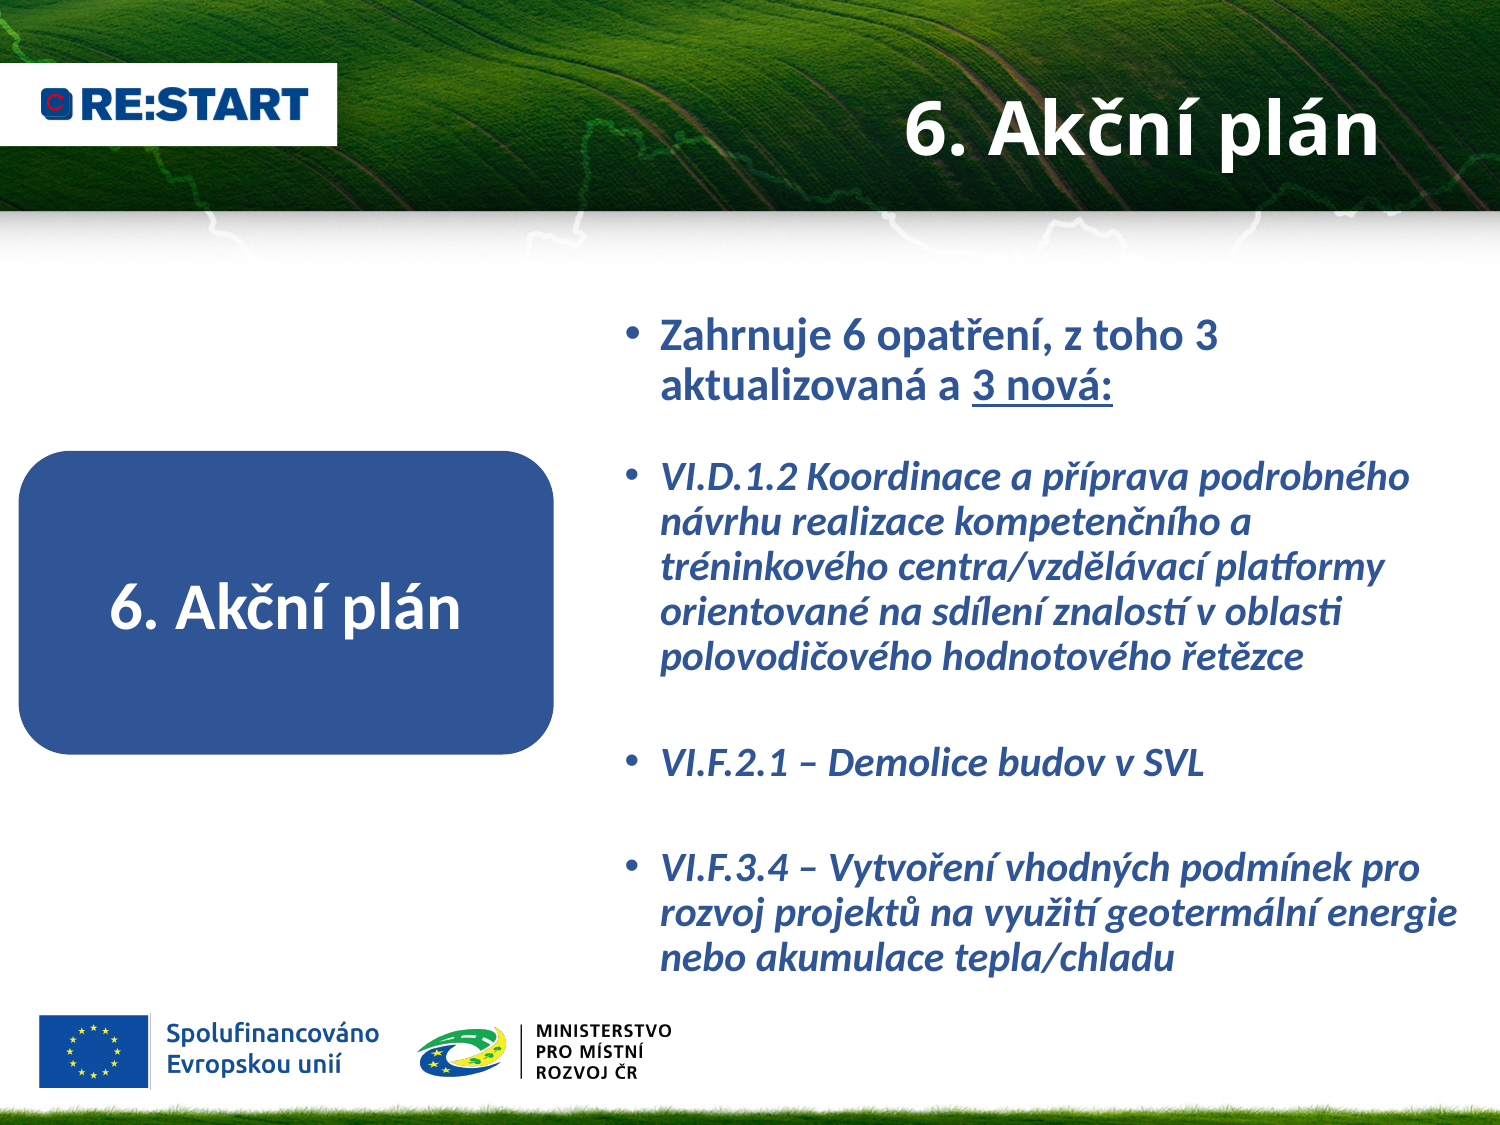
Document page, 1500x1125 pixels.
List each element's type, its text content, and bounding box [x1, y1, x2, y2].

picture [0, 0, 1500, 1125]
list Zahrnuje 6 opatření, z toho 3 aktualizovaná a 3 nová: VI.D.1.2 Koordinace a příprava podrobného návrhu realizace kompetenčního a tréninkového centra/vzdělávací platformy orientované na sdílení znalostí v oblasti polovodičového hodnotového řetězce VI.F.2.1 – Demolice budov v SVL VI.F.3.4 – Vytvoření vhodných podmínek pro rozvoj projektů na využití geotermální energie nebo akumulace tepla/chladu [538, 243, 1481, 1066]
text_box 6. Akční plán [18, 450, 554, 755]
title 6. Akční plán [103, 59, 1397, 203]
